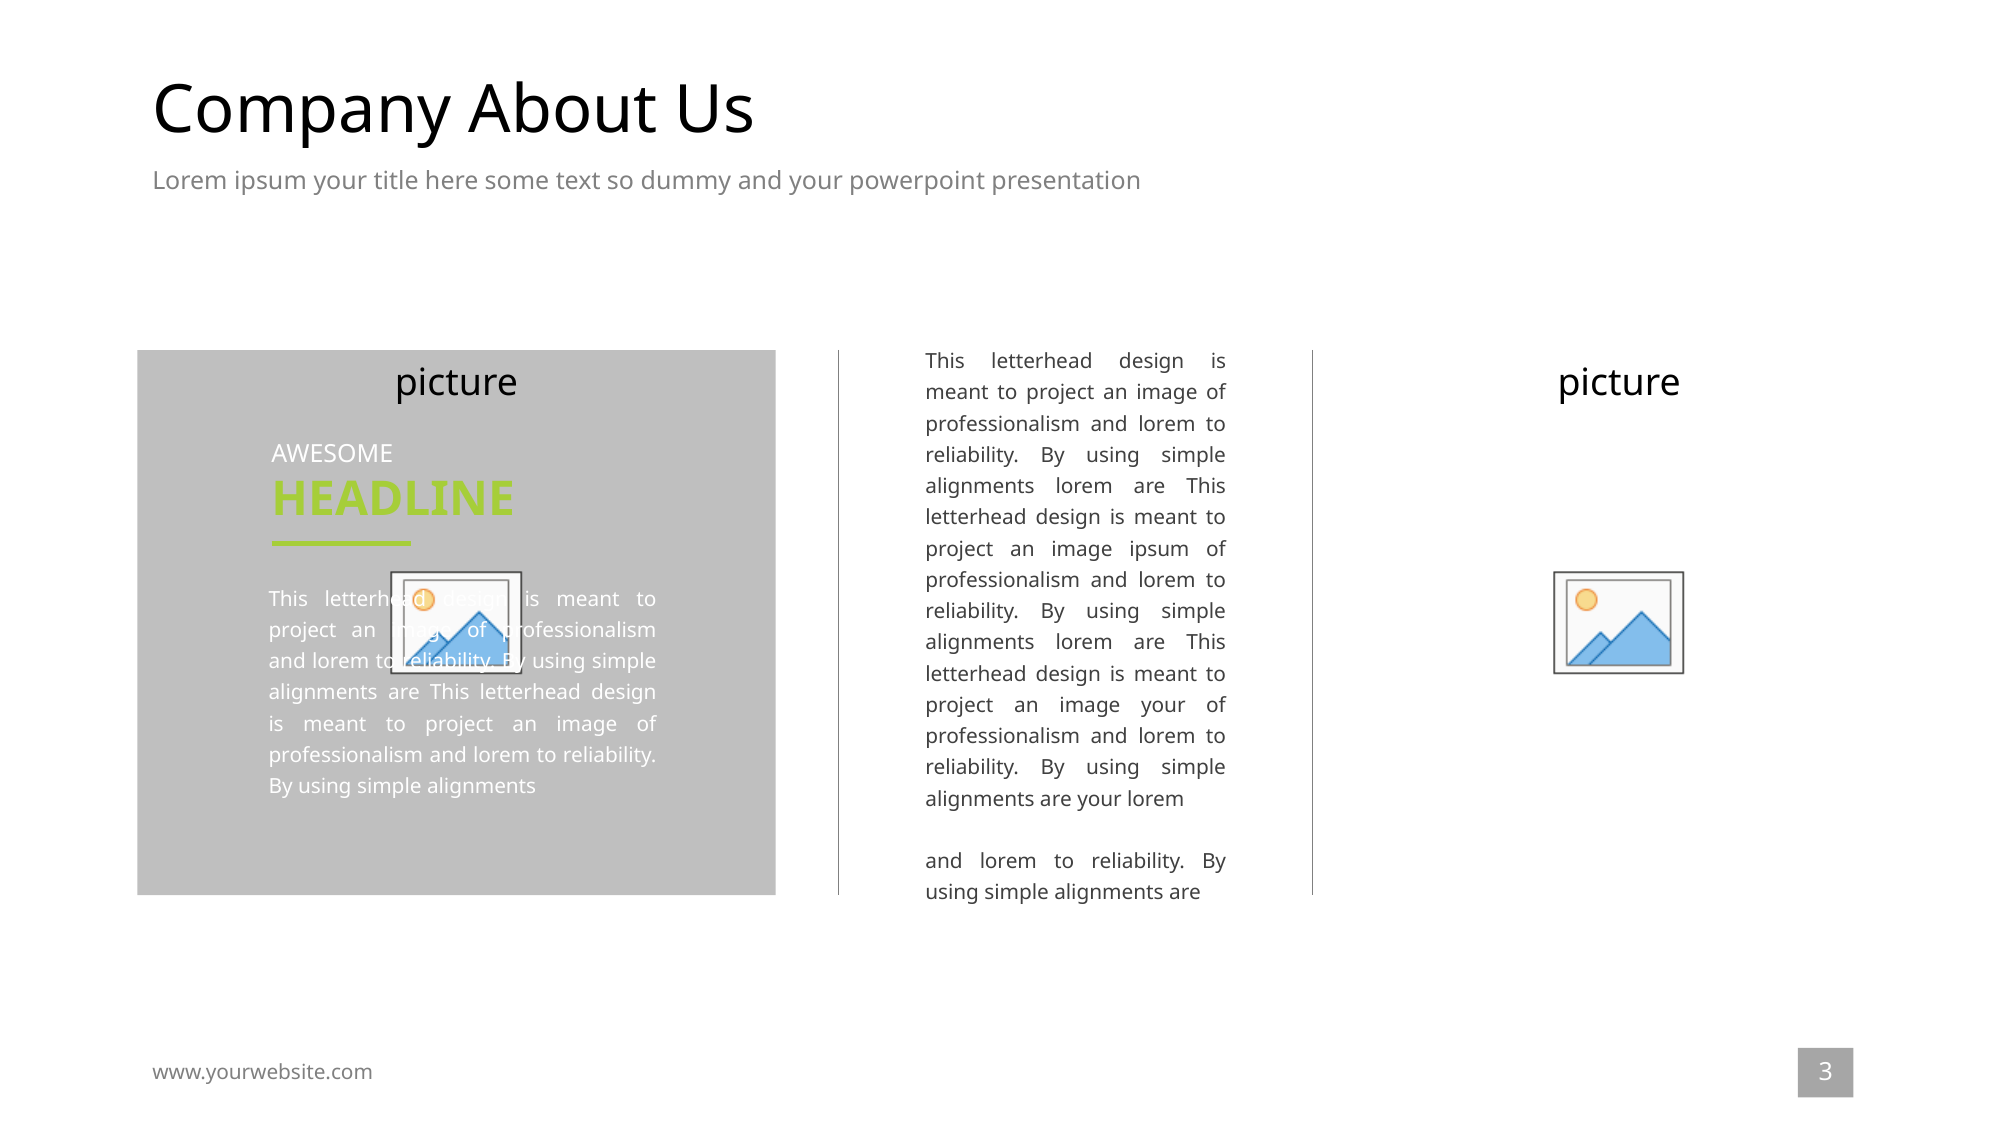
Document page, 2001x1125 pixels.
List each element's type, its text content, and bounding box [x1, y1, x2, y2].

picture [1376, 349, 1863, 896]
picture [137, 349, 776, 896]
slide_number 3 [1788, 1042, 1863, 1103]
footer www.yourwebsite.com [137, 1042, 415, 1103]
list Lorem ipsum your title here some text so dummy and your powerpoint presentation [137, 160, 1863, 207]
title Company About Us [137, 55, 1863, 160]
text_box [256, 430, 657, 815]
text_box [838, 349, 1313, 896]
